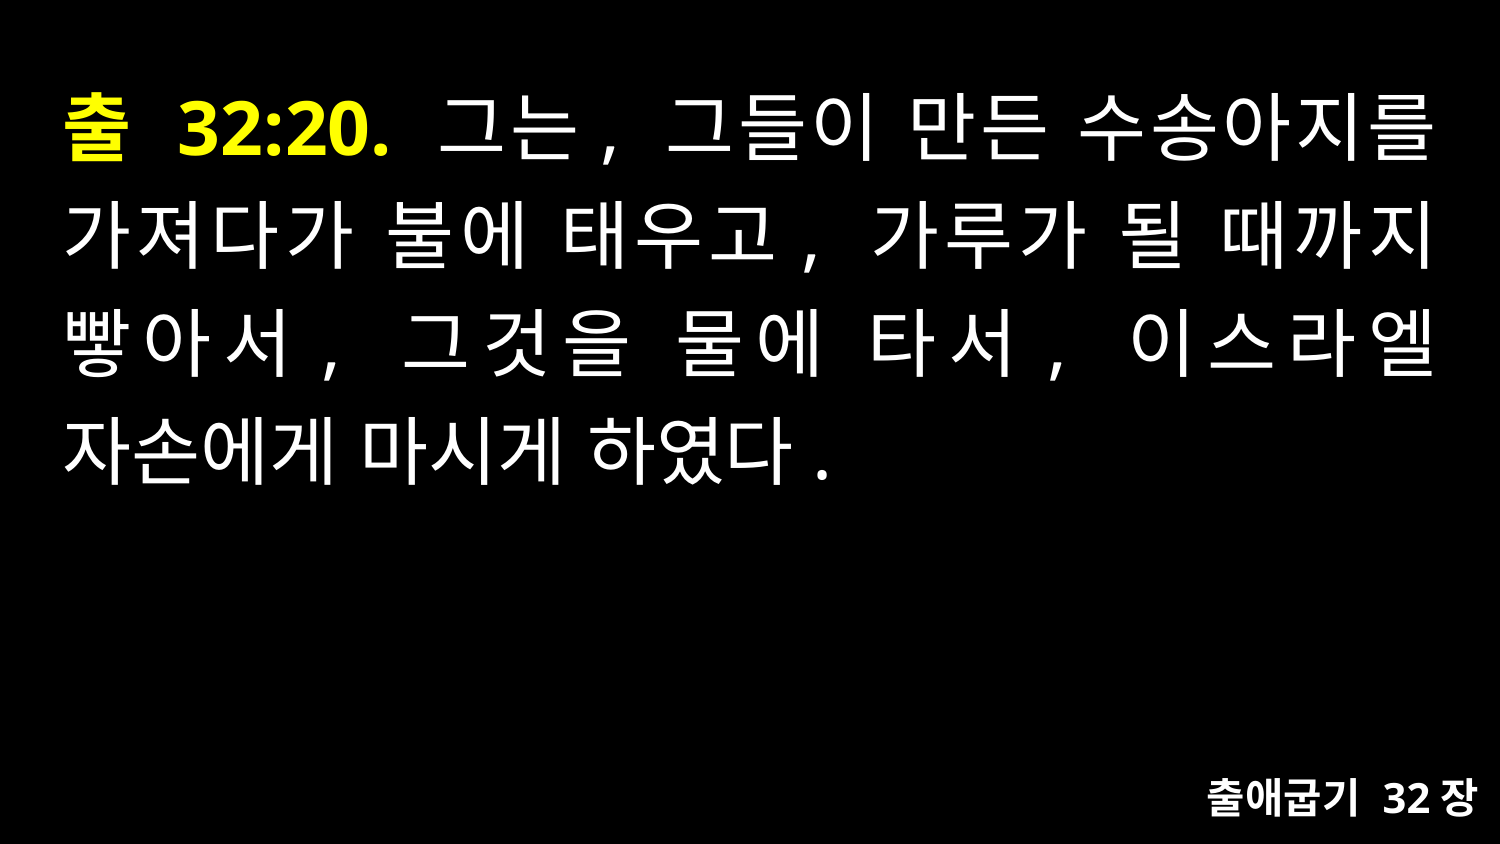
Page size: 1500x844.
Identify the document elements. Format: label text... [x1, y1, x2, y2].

title 출 32:20. 그는, 그들이 만든 수송아지를 가져다가 불에 태우고, 가루가 될 때까지 빻아서, 그것을 물에 타서, 이스라엘 자손에게 마시게 하였다. [0, 0, 1500, 844]
subtitle 출애굽기 32장 [916, 770, 1500, 844]
